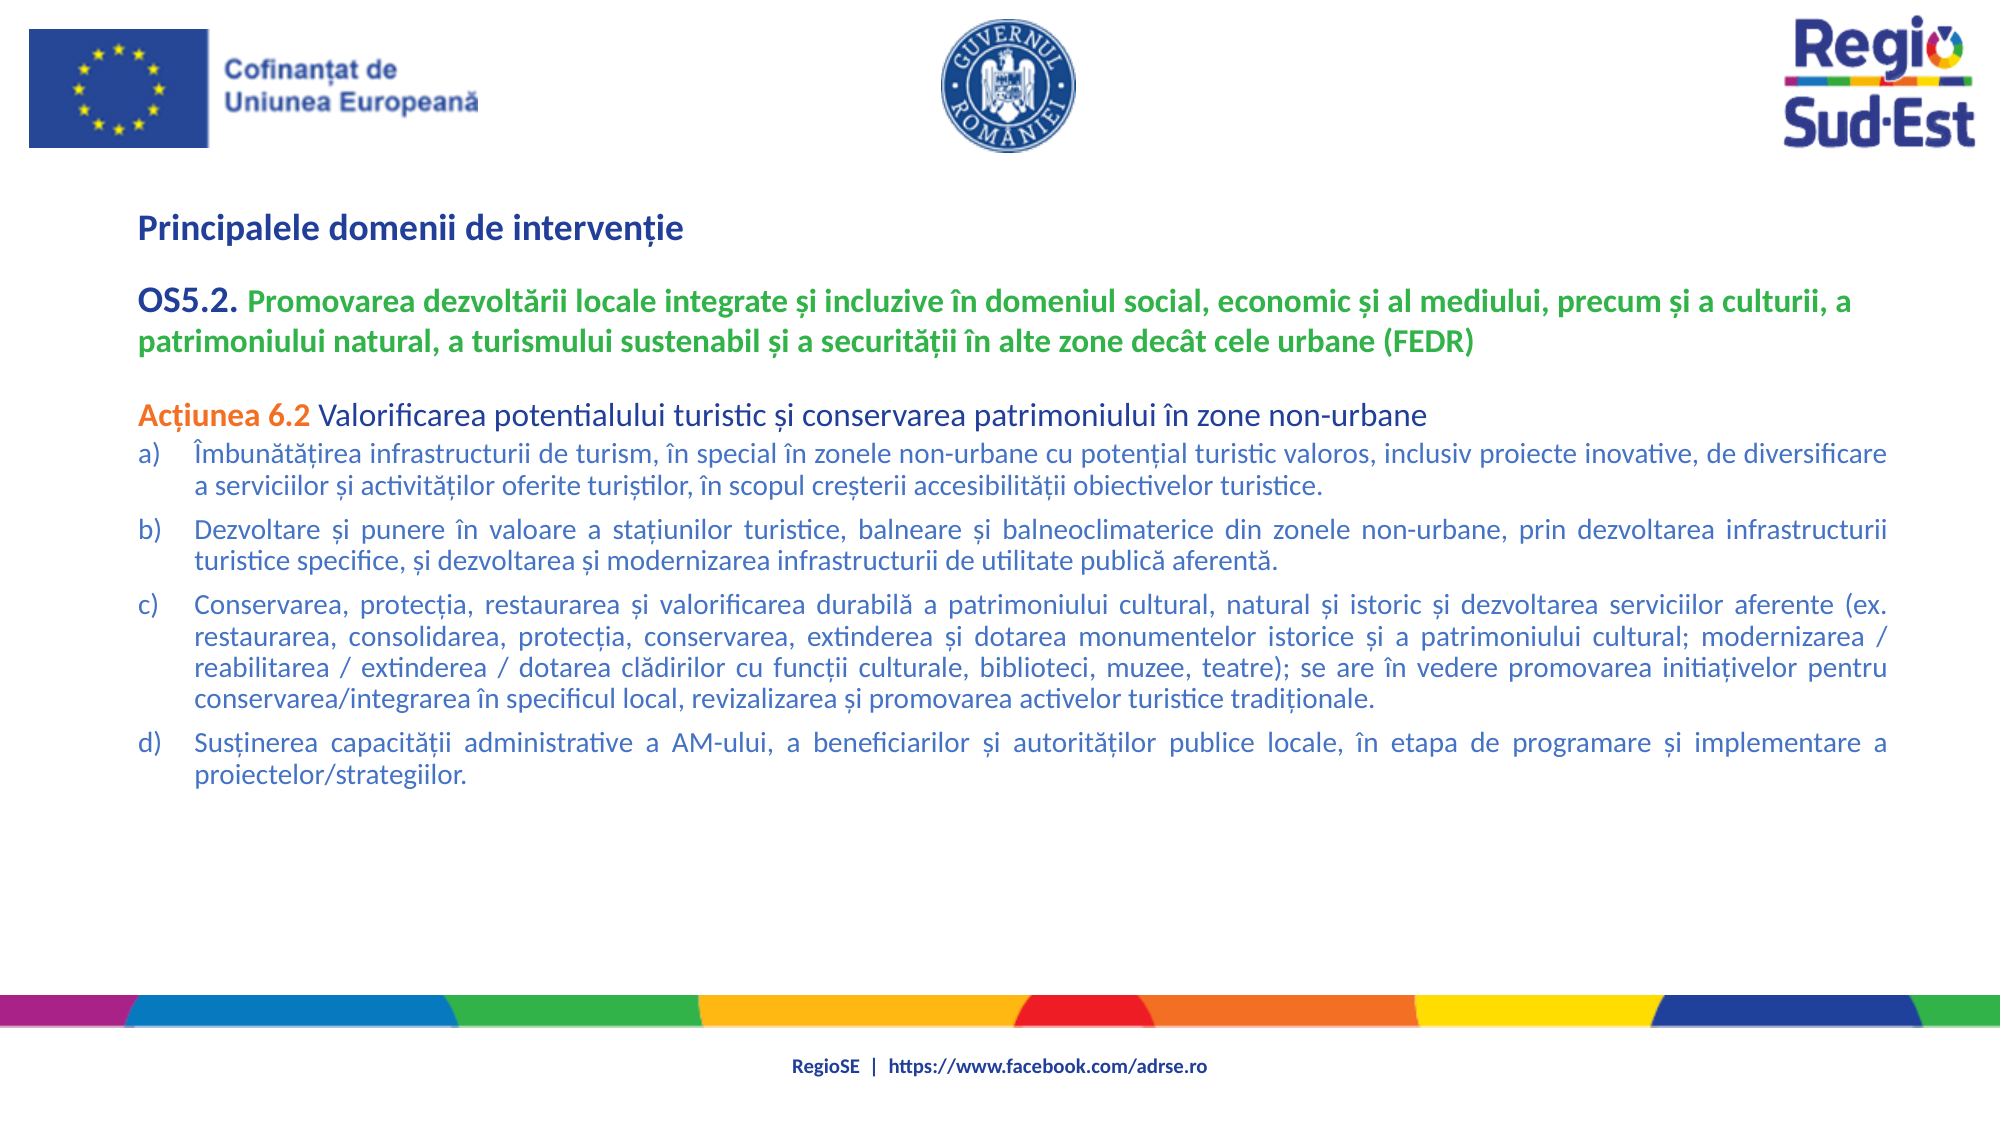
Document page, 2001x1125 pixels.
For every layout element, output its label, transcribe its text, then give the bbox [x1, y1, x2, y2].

picture [941, 19, 1076, 153]
picture [28, 28, 478, 148]
picture [1759, 0, 2000, 220]
text_box OS5.2. Promovarea dezvoltării locale integrate și incluzive în domeniul social, economic și al mediului, precum și a culturii, a patrimoniului natural, a turismului sustenabil și a securității în alte zone decât cele urbane (FEDR) [123, 267, 1919, 367]
text_box Principalele domenii de intervenție [123, 195, 1223, 255]
text_box Acțiunea 6.2 Valorificarea potentialului turistic și conservarea patrimoniului în zone non-urbane Îmbunătățirea infrastructurii de turism, în special în zonele non-urbane cu potențial turistic valoros, inclusiv proiecte inovative, de diversificare a serviciilor și activităților oferite turiștilor, în scopul creșterii accesibilității obiectivelor turistice. Dezvoltare și punere în valoare a stațiunilor turistice, balneare și balneoclimaterice din zonele non-urbane, prin dezvoltarea infrastructurii turistice specifice, și dezvoltarea și modernizarea infrastructurii de utilitate publică aferentă. Conservarea, protecția, restaurarea și valorificarea durabilă a patrimoniului cultural, natural și istoric și dezvoltarea serviciilor aferente (ex. restaurarea, consolidarea, protecția, conservarea, extinderea și dotarea monumentelor istorice și a patrimoniului cultural; modernizarea / reabilitarea / extinderea / dotarea clădirilor cu funcții culturale, biblioteci, muzee, teatre); se are în vedere promovarea initiațivelor pentru conservarea/integrarea în specificul local, revizalizarea și promovarea activelor turistice tradiționale. Susținerea capacității administrative a AM-ului, a beneficiarilor și autorităților publice locale, în etapa de programare și implementare a proiectelor/strategiilor. [123, 379, 1904, 590]
text_box RegioSE | https://www.facebook.com/adrse.ro [776, 1029, 1223, 1085]
picture [0, 995, 2000, 1029]
